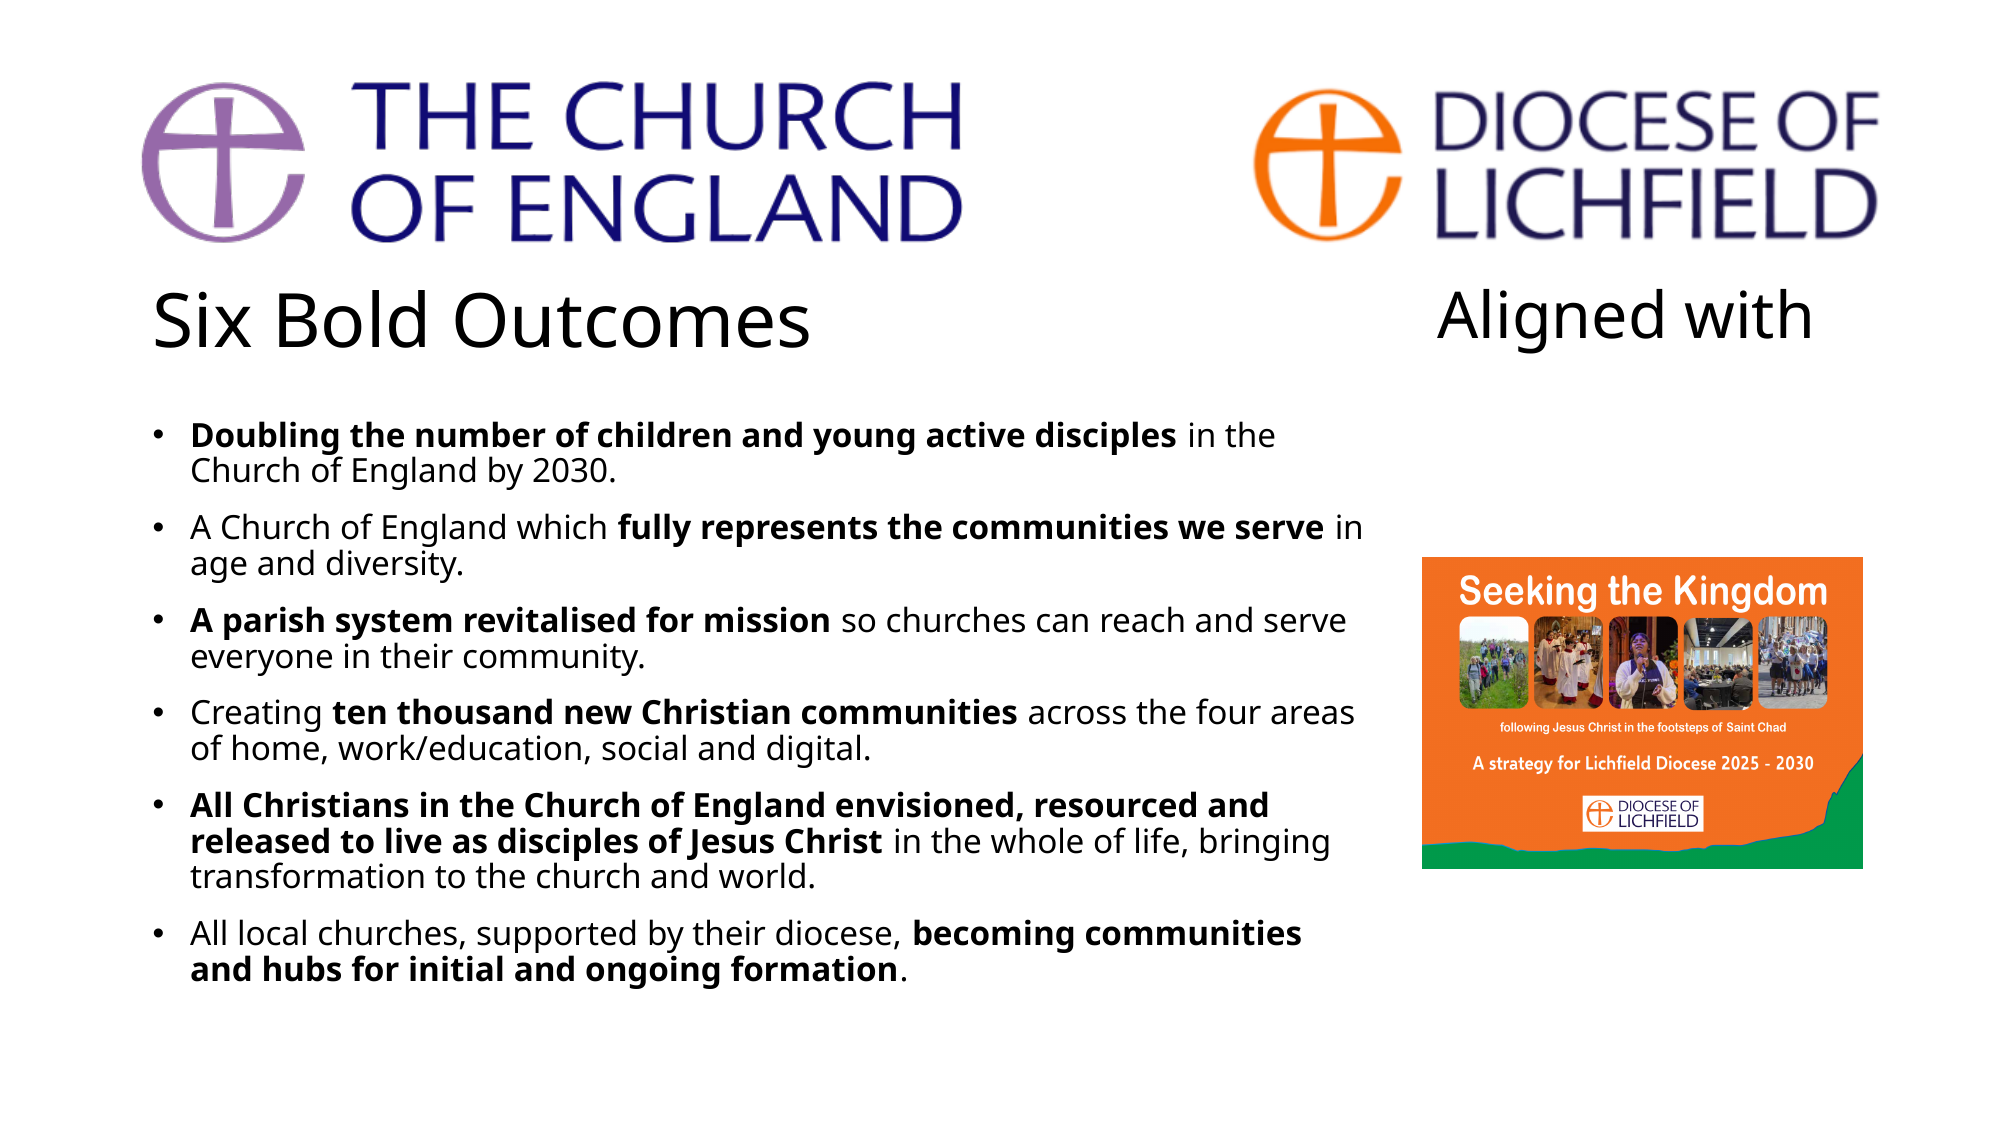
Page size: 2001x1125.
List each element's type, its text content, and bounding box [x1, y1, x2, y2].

list Aligned with [1422, 282, 1863, 411]
picture [1245, 44, 1911, 282]
picture [138, 64, 987, 264]
list Doubling the number of children and young active disciples in the Church of England by 2030. A Church of England which fully represents the communities we serve in age and diversity. A parish system revitalised for mission so churches can reach and serve everyone in their community. Creating ten thousand new Christian communities across the four areas of home, work/education, social and digital. All Christians in the Church of England envisioned, resourced and released to live as disciples of Jesus Christ in the whole of life, bringing transformation to the church and world. All local churches, supported by their diocese, becoming communities and hubs for initial and ongoing formation. [137, 410, 1386, 1016]
list Six Bold Outcomes [137, 275, 1386, 410]
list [1421, 557, 1864, 870]
